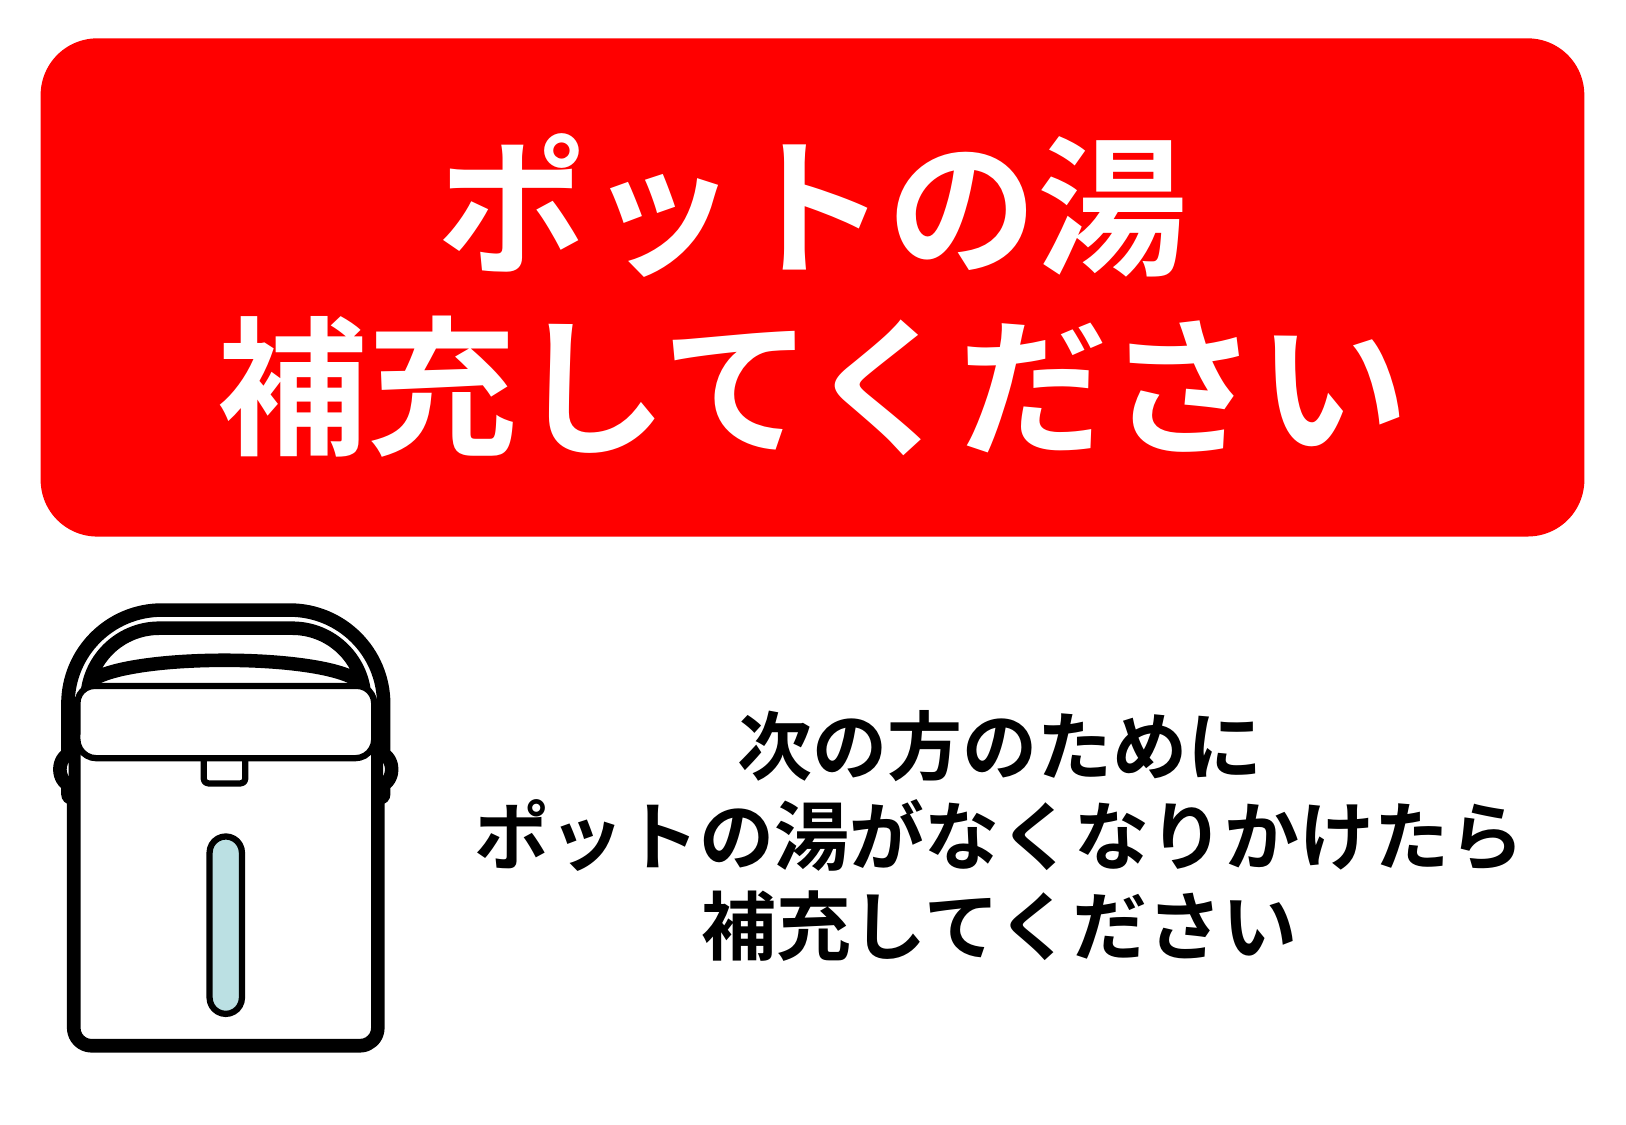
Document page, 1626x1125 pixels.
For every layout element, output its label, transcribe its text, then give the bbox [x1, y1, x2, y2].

text_box 次の方のために ポットの湯がなくなりかけたら 補充してください [448, 692, 1551, 978]
text_box ポットの湯 補充してください [40, 106, 1585, 481]
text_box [63, 613, 389, 1043]
text_box [38, 36, 1587, 539]
